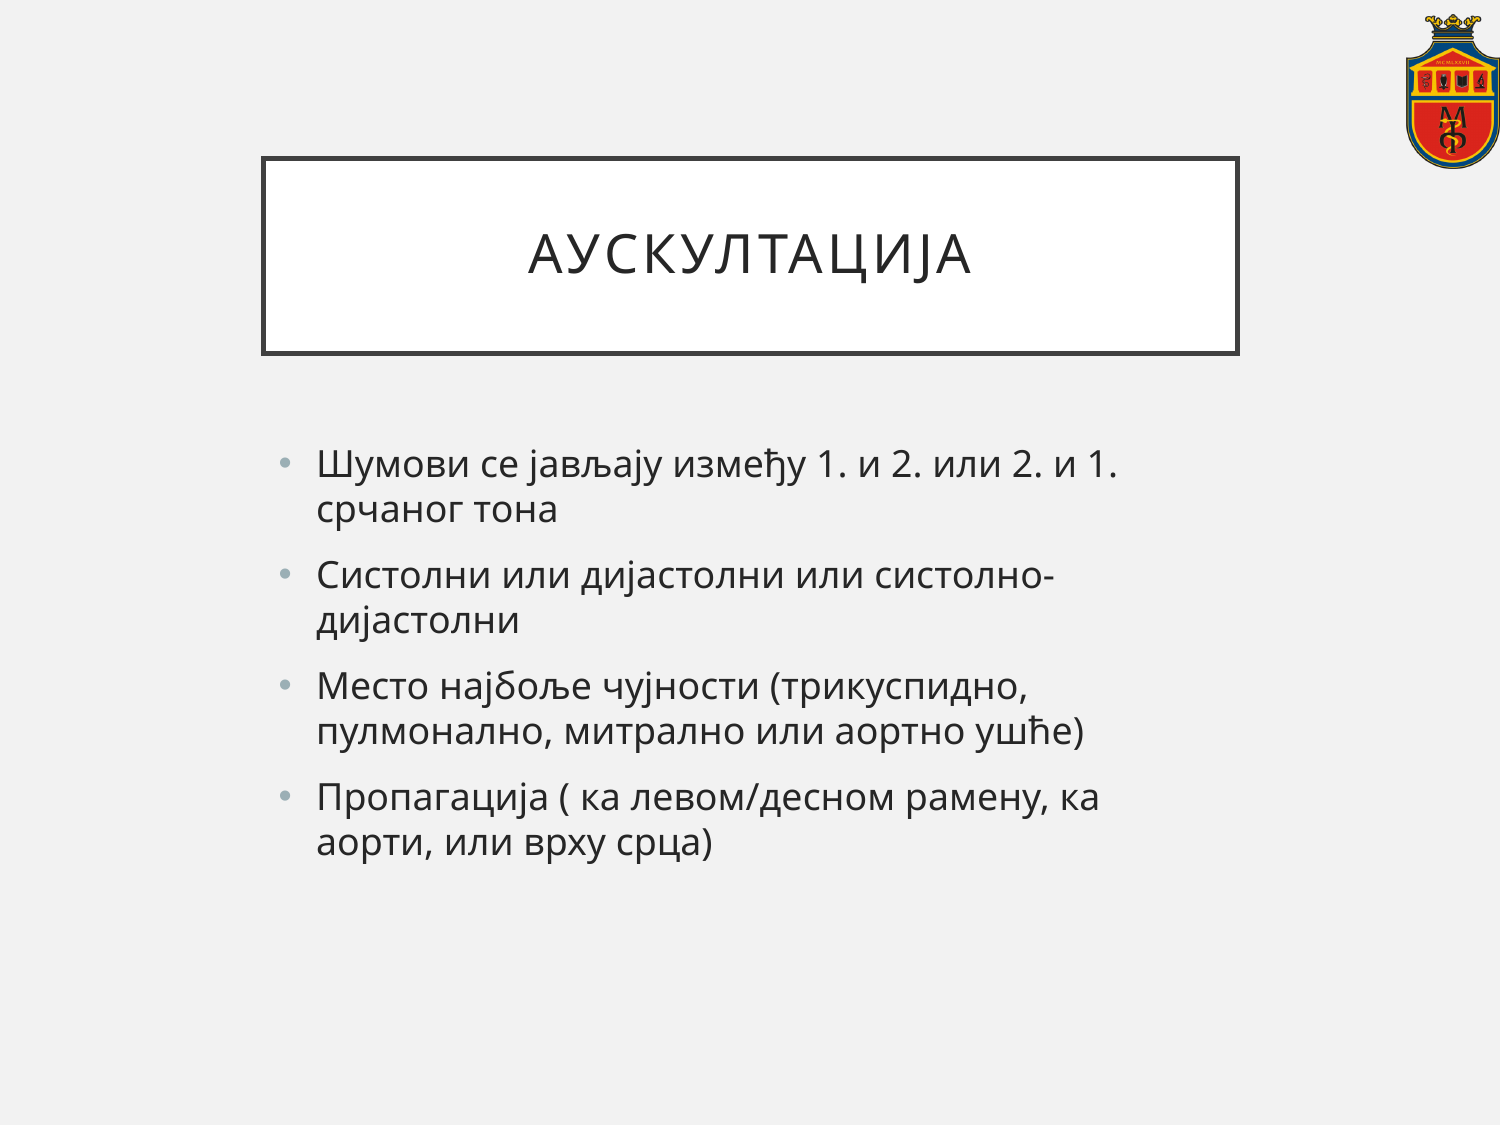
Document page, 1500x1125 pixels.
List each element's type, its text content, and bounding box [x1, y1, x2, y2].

list Шумови се јављају између 1. и 2. или 2. и 1. срчаног тона Систолни или дијастолни или систолно-дијастолни Место најбоље чујности (трикуспидно, пулмонално, митрално или аортно ушће) Пропагација ( ка левом/десном рамену, ка аорти, или врху срца) [263, 432, 1238, 942]
title Аускултација [261, 156, 1240, 356]
picture [1406, 14, 1500, 169]
